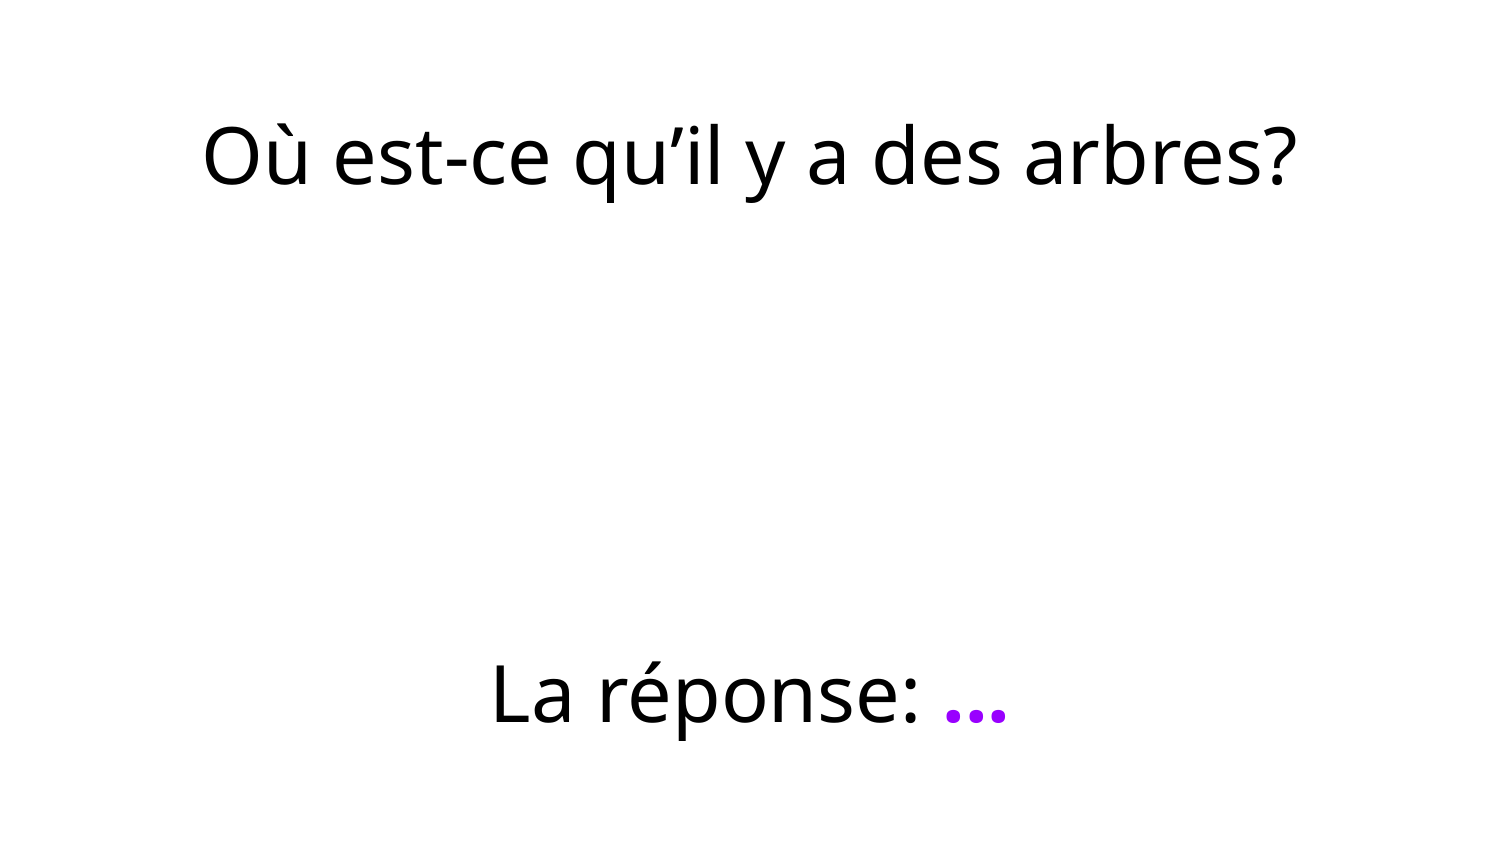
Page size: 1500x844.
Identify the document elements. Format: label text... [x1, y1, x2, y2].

text_box Où est-ce qu’il y a des arbres? [17, 90, 1483, 216]
text_box La réponse: ... [17, 628, 1483, 754]
